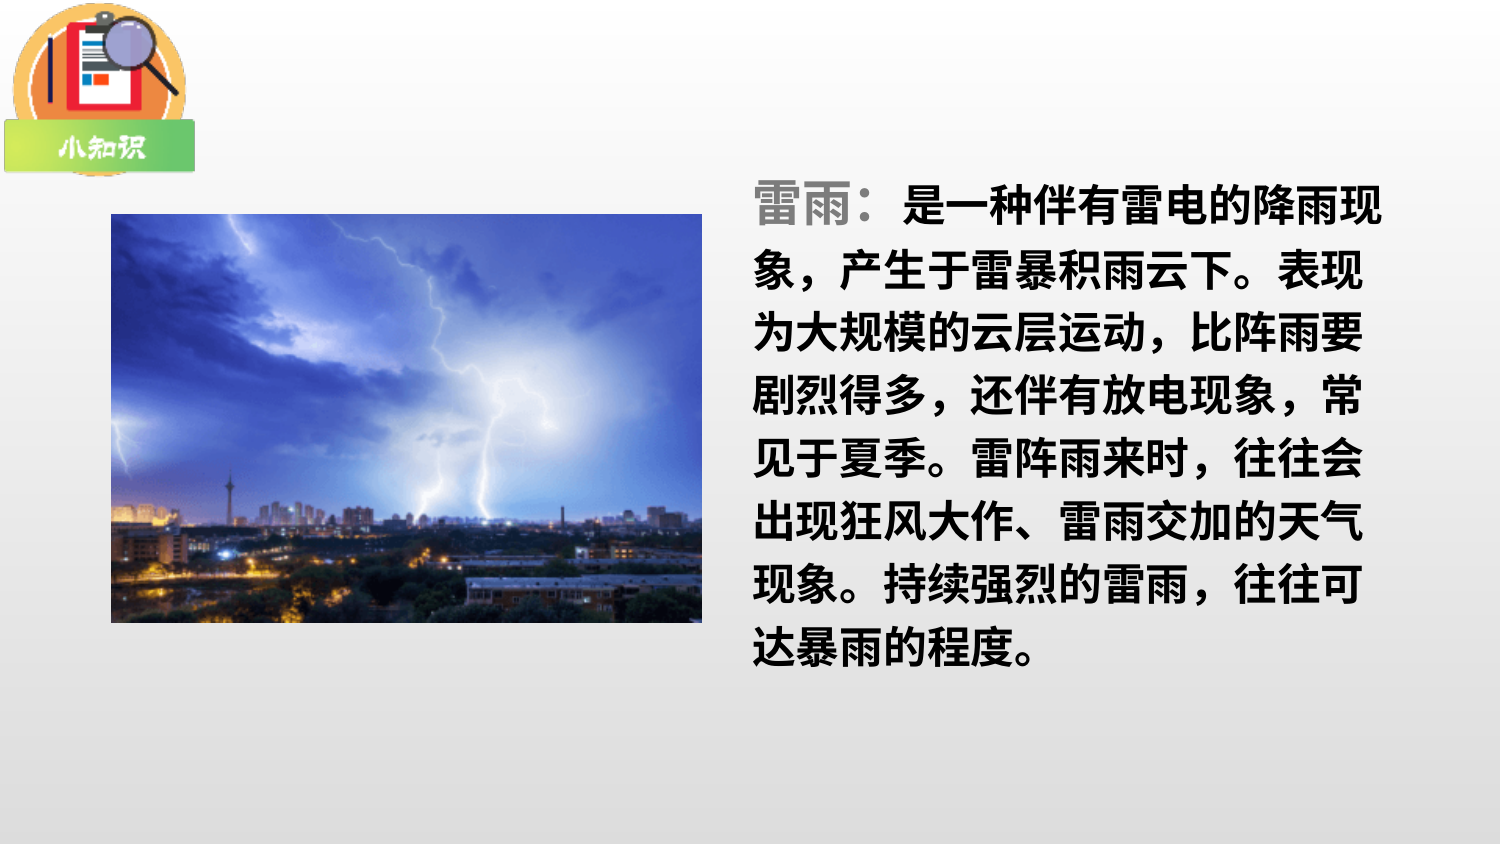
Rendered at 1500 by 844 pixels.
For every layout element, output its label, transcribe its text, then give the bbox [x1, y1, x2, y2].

picture [111, 214, 702, 623]
text_box 雷雨：是一种伴有雷电的降雨现象，产生于雷暴积雨云下。表现为大规模的云层运动，比阵雨要剧烈得多，还伴有放电现象，常见于夏季。雷阵雨来时，往往会出现狂风大作、雷雨交加的天气现象。持续强烈的雷雨，往往可达暴雨的程度。 [740, 154, 1401, 678]
picture [0, 0, 201, 181]
